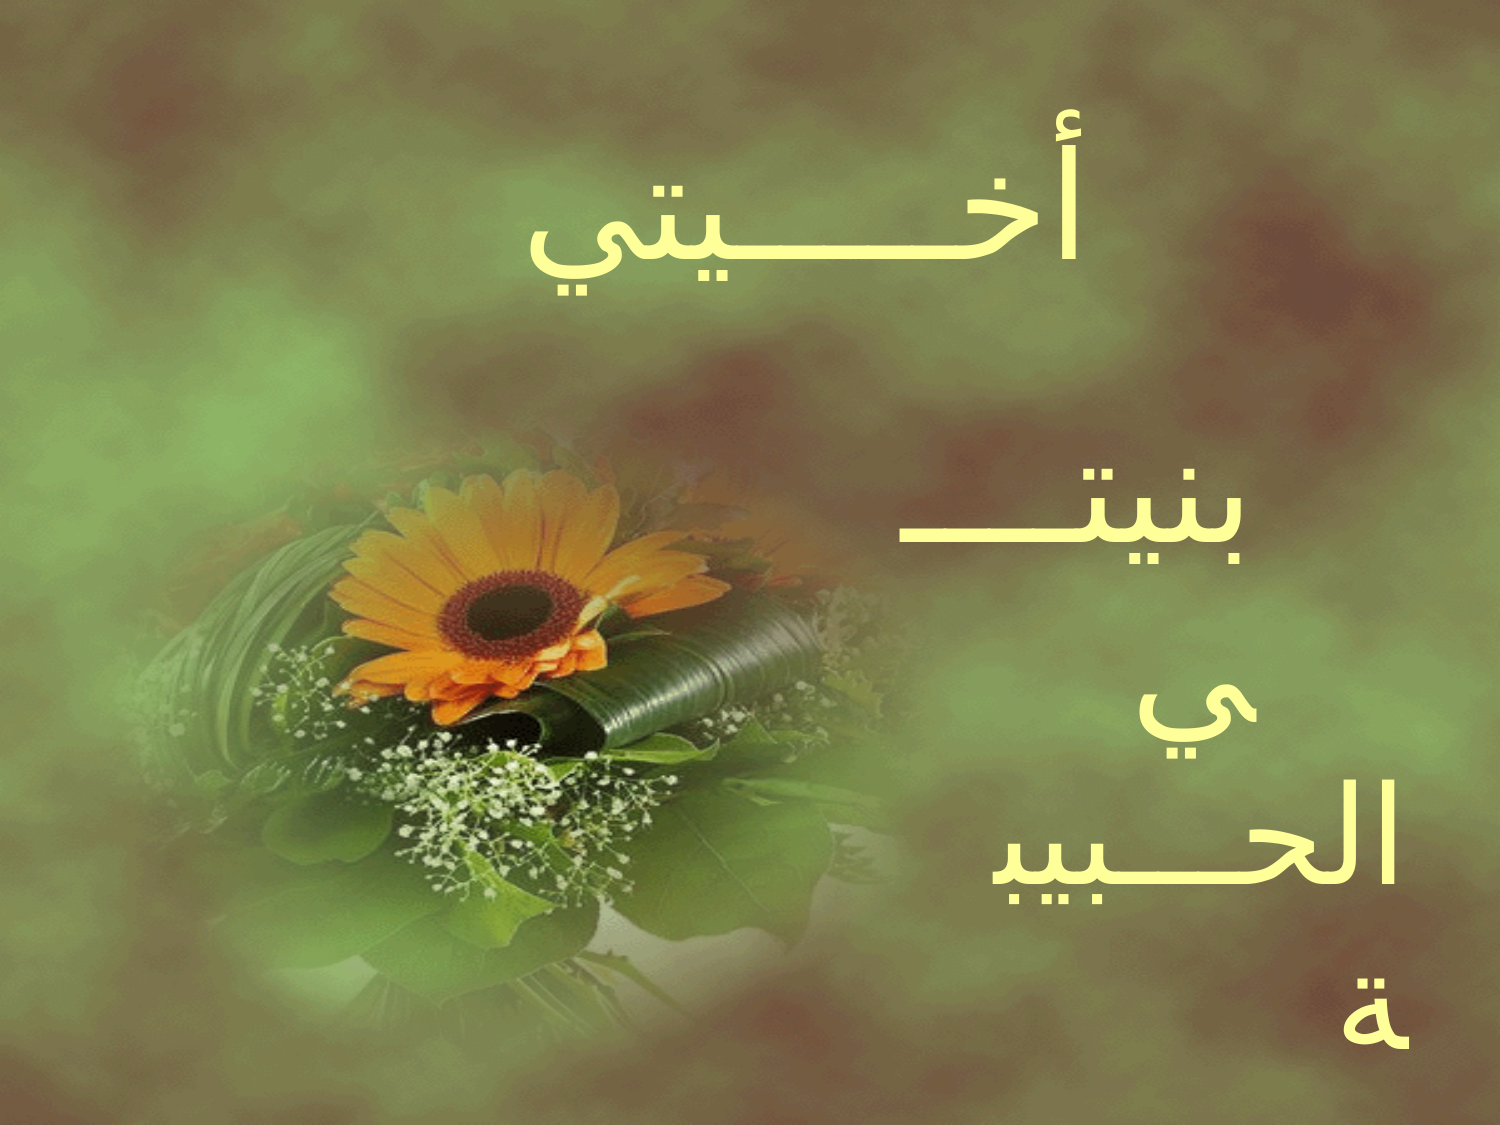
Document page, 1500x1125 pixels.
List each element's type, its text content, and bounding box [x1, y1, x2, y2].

text_box بنيتــــي [766, 385, 1270, 760]
text_box أخـــــيتي [451, 101, 1117, 297]
picture [0, 0, 1500, 1125]
text_box الحـــبيبة [974, 739, 1424, 1085]
